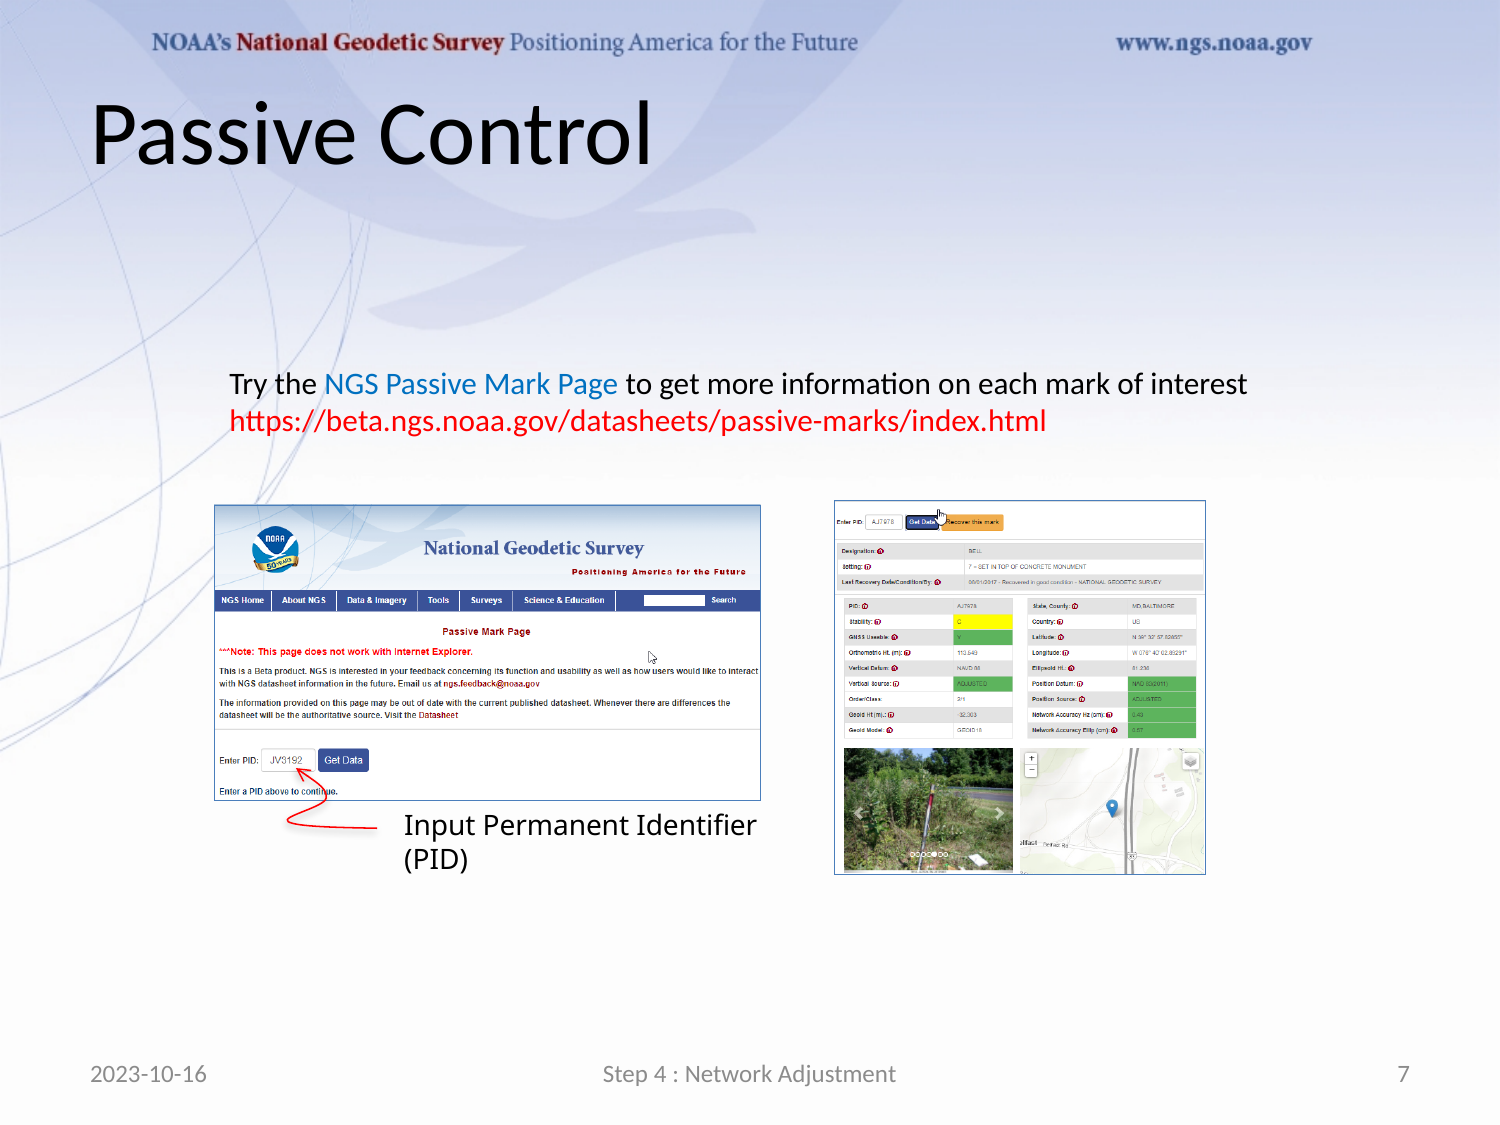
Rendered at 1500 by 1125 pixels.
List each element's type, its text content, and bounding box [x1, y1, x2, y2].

text_box [286, 809, 378, 830]
footer Step 4 : Network Adjustment [512, 1042, 988, 1103]
slide_number 7 [1074, 1042, 1425, 1103]
text_box Input Permanent Identifier (PID) [389, 800, 821, 883]
list Try the NGS Passive Mark Page to get more information on each mark of interest https://beta.ngs.noaa.gov/datasheets/passive-marks/index.html [214, 355, 1389, 464]
title Passive Control [74, 74, 1426, 181]
picture [0, 0, 1500, 1125]
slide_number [75, 1042, 425, 1103]
